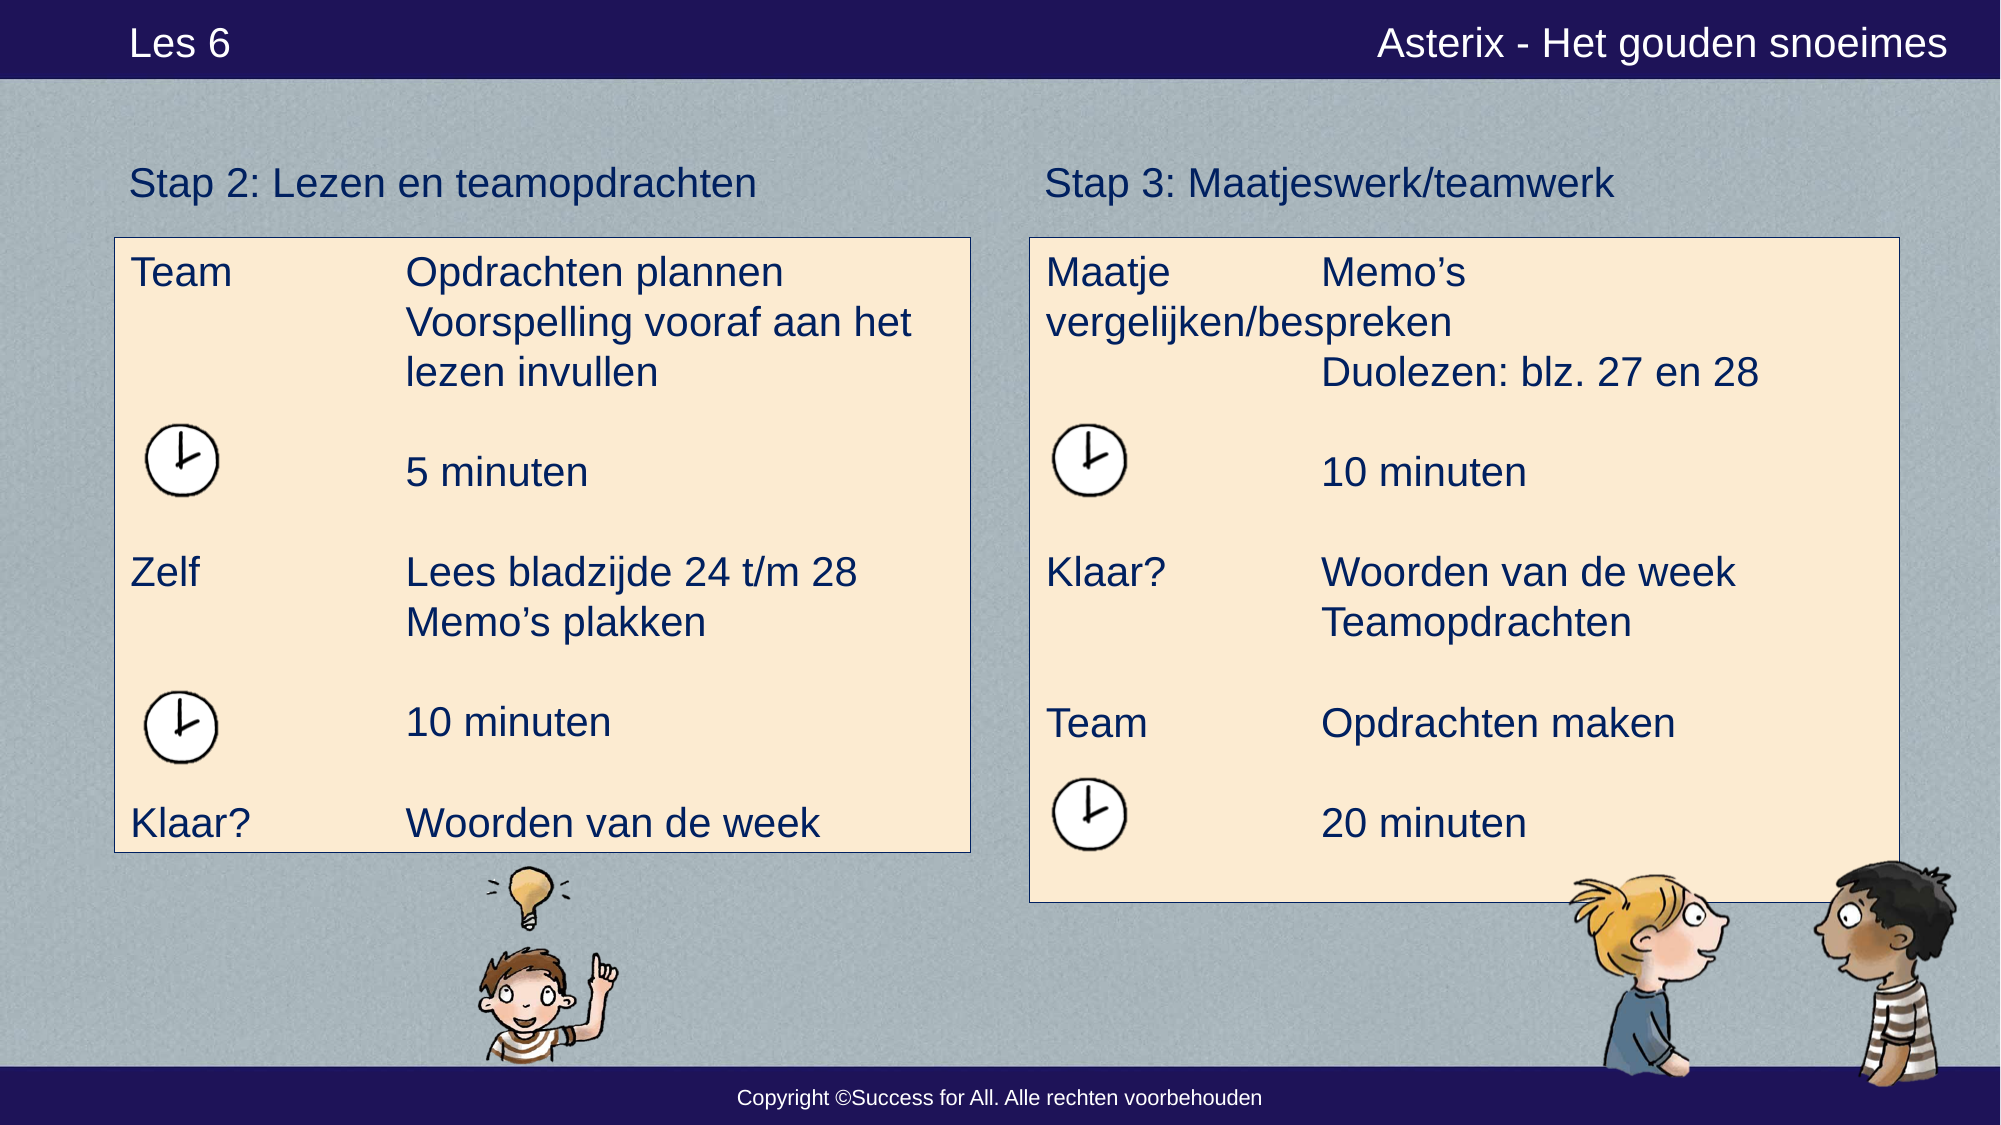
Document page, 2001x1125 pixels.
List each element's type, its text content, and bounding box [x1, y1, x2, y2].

text_box Team Opdrachten plannen Voorspelling vooraf aan het lezen invullen 5 minuten Zelf Lees bladzijde 24 t/m 28 Memo’s plakken 10 minuten Klaar? Woorden van de week [114, 237, 971, 853]
picture [0, 0, 2001, 1125]
text_box Les 6 [114, 8, 354, 73]
text_box Stap 3: Maatjeswerk/teamwerk [1029, 148, 1822, 214]
text_box Asterix - Het gouden snoeimes [786, 8, 1963, 73]
text_box Copyright ©Success for All. Alle rechten voorbehouden [0, 1076, 2000, 1125]
text_box Stap 2: Lezen en teamopdrachten [114, 148, 907, 214]
text_box Maatje Memo’s vergelijken/bespreken Duolezen: blz. 27 en 28 10 minuten Klaar? Woorden van de week Teamopdrachten Team Opdrachten maken 20 minuten [1029, 237, 1900, 903]
